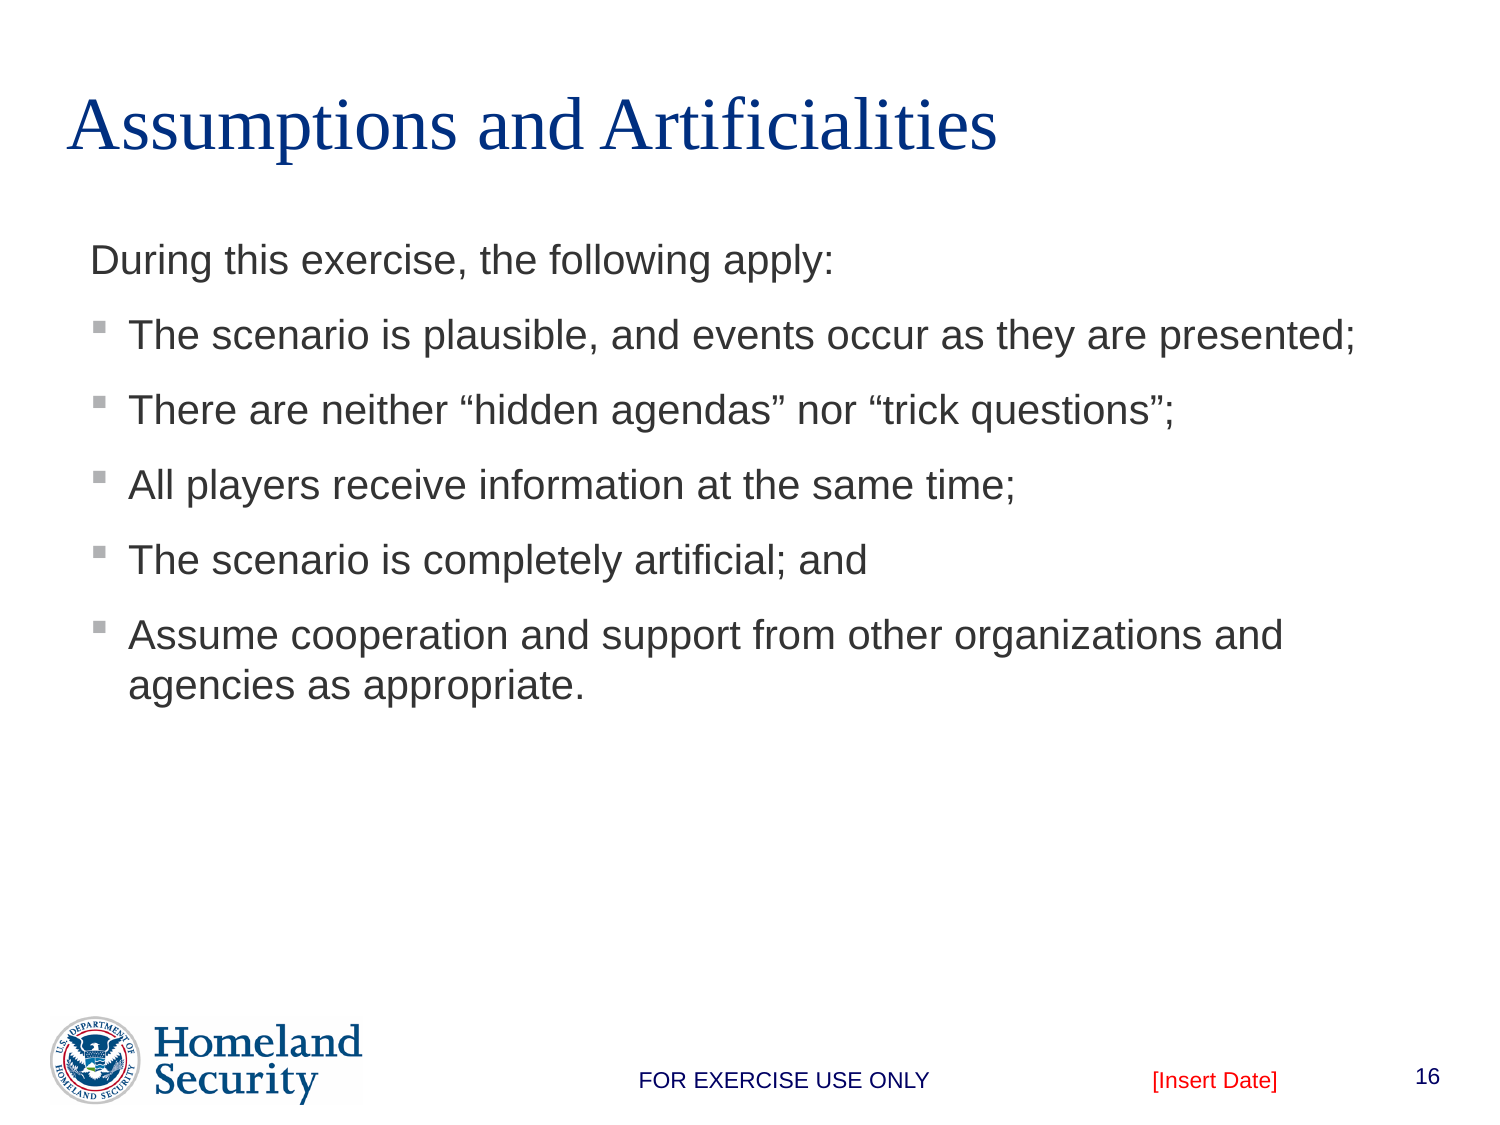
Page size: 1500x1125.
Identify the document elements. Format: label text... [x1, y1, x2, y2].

picture [50, 1016, 363, 1105]
slide_number 16 [1399, 1053, 1476, 1097]
title Assumptions and Artificialities [51, 0, 1278, 173]
list During this exercise, the following apply: The scenario is plausible, and events occur as they are presented; There are neither “hidden agendas” nor “trick questions”; All players receive information at the same time; The scenario is completely artificial; and Assume cooperation and support from other organizations and agencies as appropriate. [75, 224, 1425, 968]
